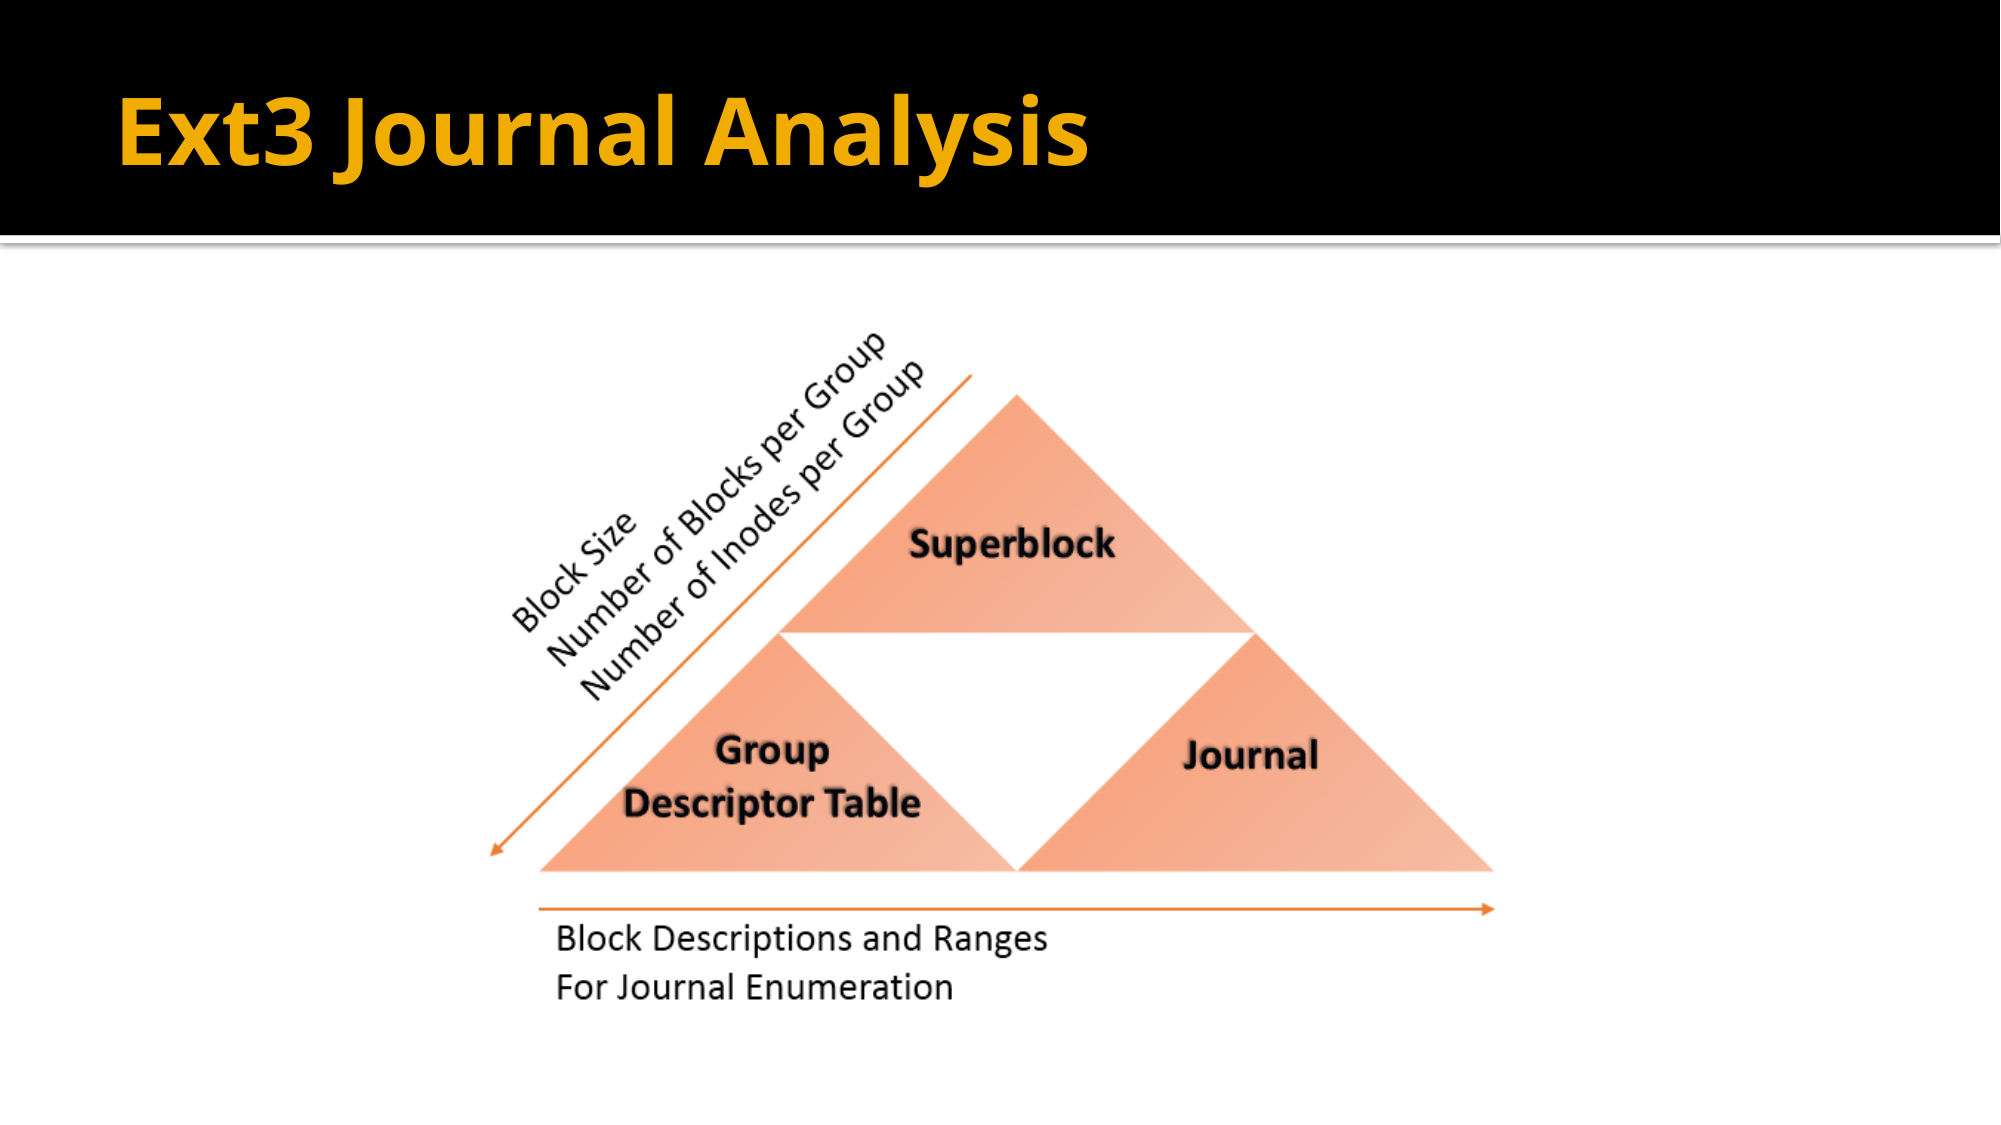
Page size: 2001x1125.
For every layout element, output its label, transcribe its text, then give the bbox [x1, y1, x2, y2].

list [394, 291, 1606, 1050]
title Ext3 Journal Analysis [99, 25, 1900, 231]
